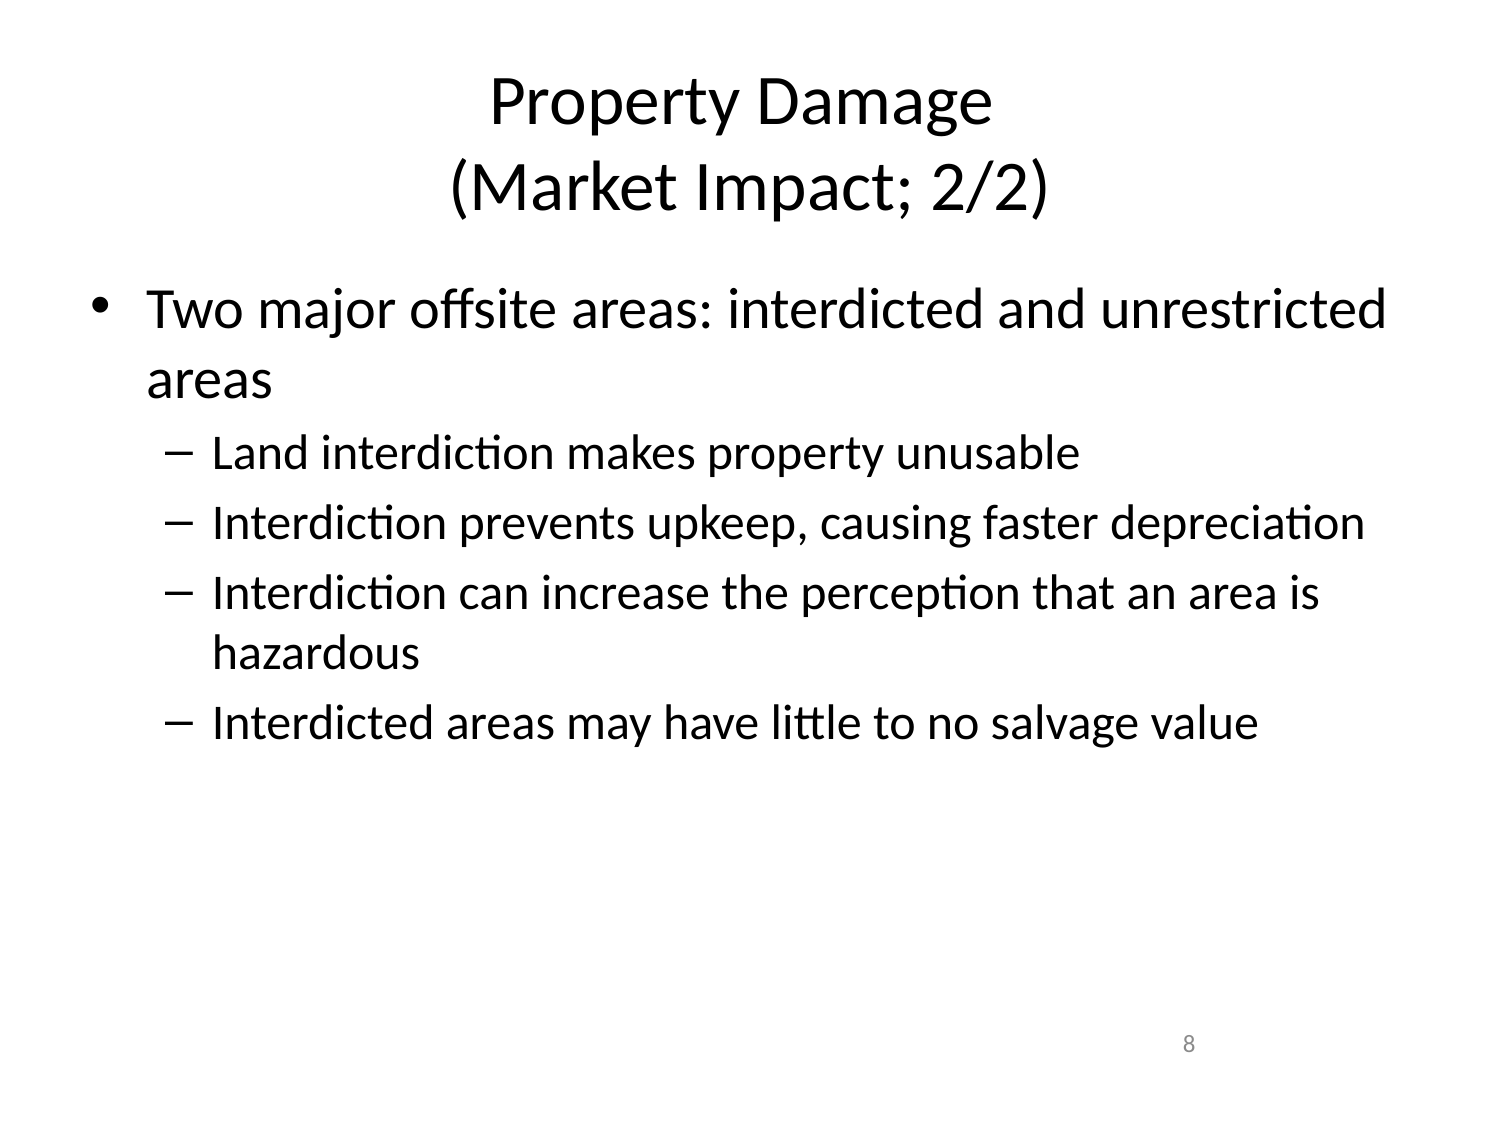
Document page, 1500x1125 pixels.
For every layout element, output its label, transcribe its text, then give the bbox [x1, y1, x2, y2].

title Property Damage (Market Impact; 2/2) [75, 45, 1425, 233]
slide_number 8 [1030, 1012, 1211, 1073]
list Two major offsite areas: interdicted and unrestricted areas Land interdiction makes property unusable Interdiction prevents upkeep, causing faster depreciation Interdiction can increase the perception that an area is hazardous Interdicted areas may have little to no salvage value [75, 262, 1425, 1005]
